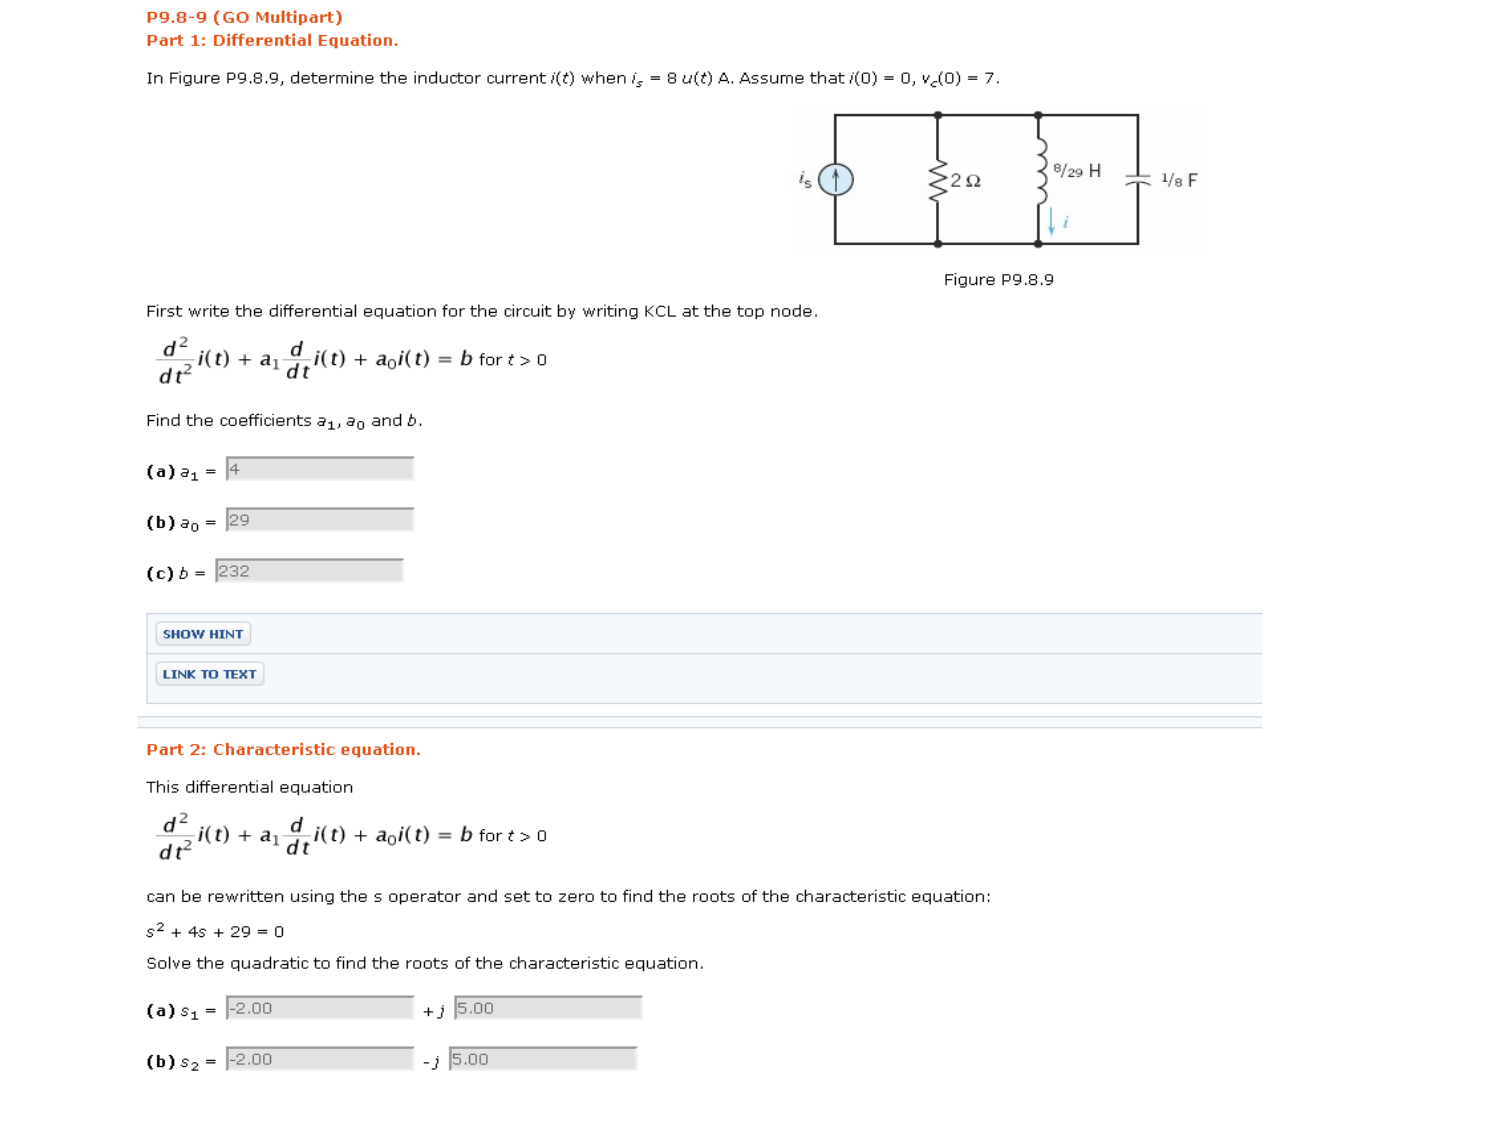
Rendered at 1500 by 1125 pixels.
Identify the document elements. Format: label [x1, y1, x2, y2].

picture [137, 0, 1263, 1088]
